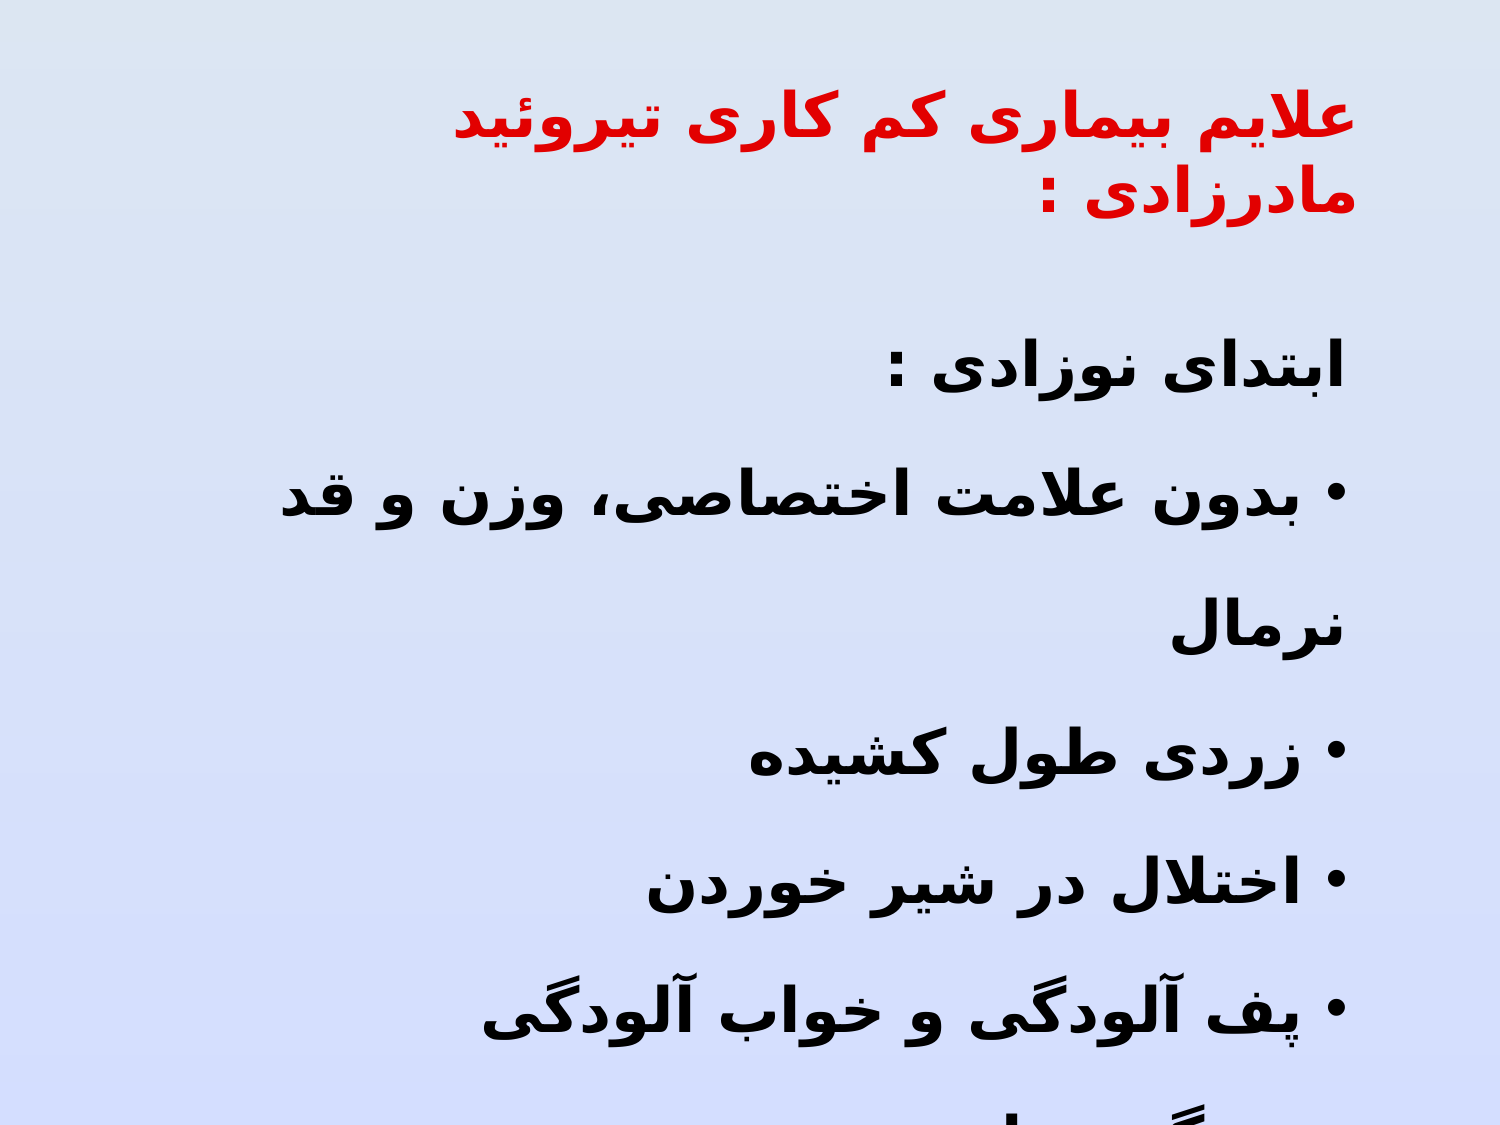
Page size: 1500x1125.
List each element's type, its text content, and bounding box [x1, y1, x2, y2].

subtitle ابتدای نوزادی : بدون علامت اختصاصی، وزن و قد نرمال زردی طول کشیده اختلال در شیر خوردن پف آلودگی و خواب آلودگی بزرگی زبان [112, 262, 1363, 1063]
title علایم بیماری کم کاری تیروئید مادرزادی : [412, 75, 1375, 225]
